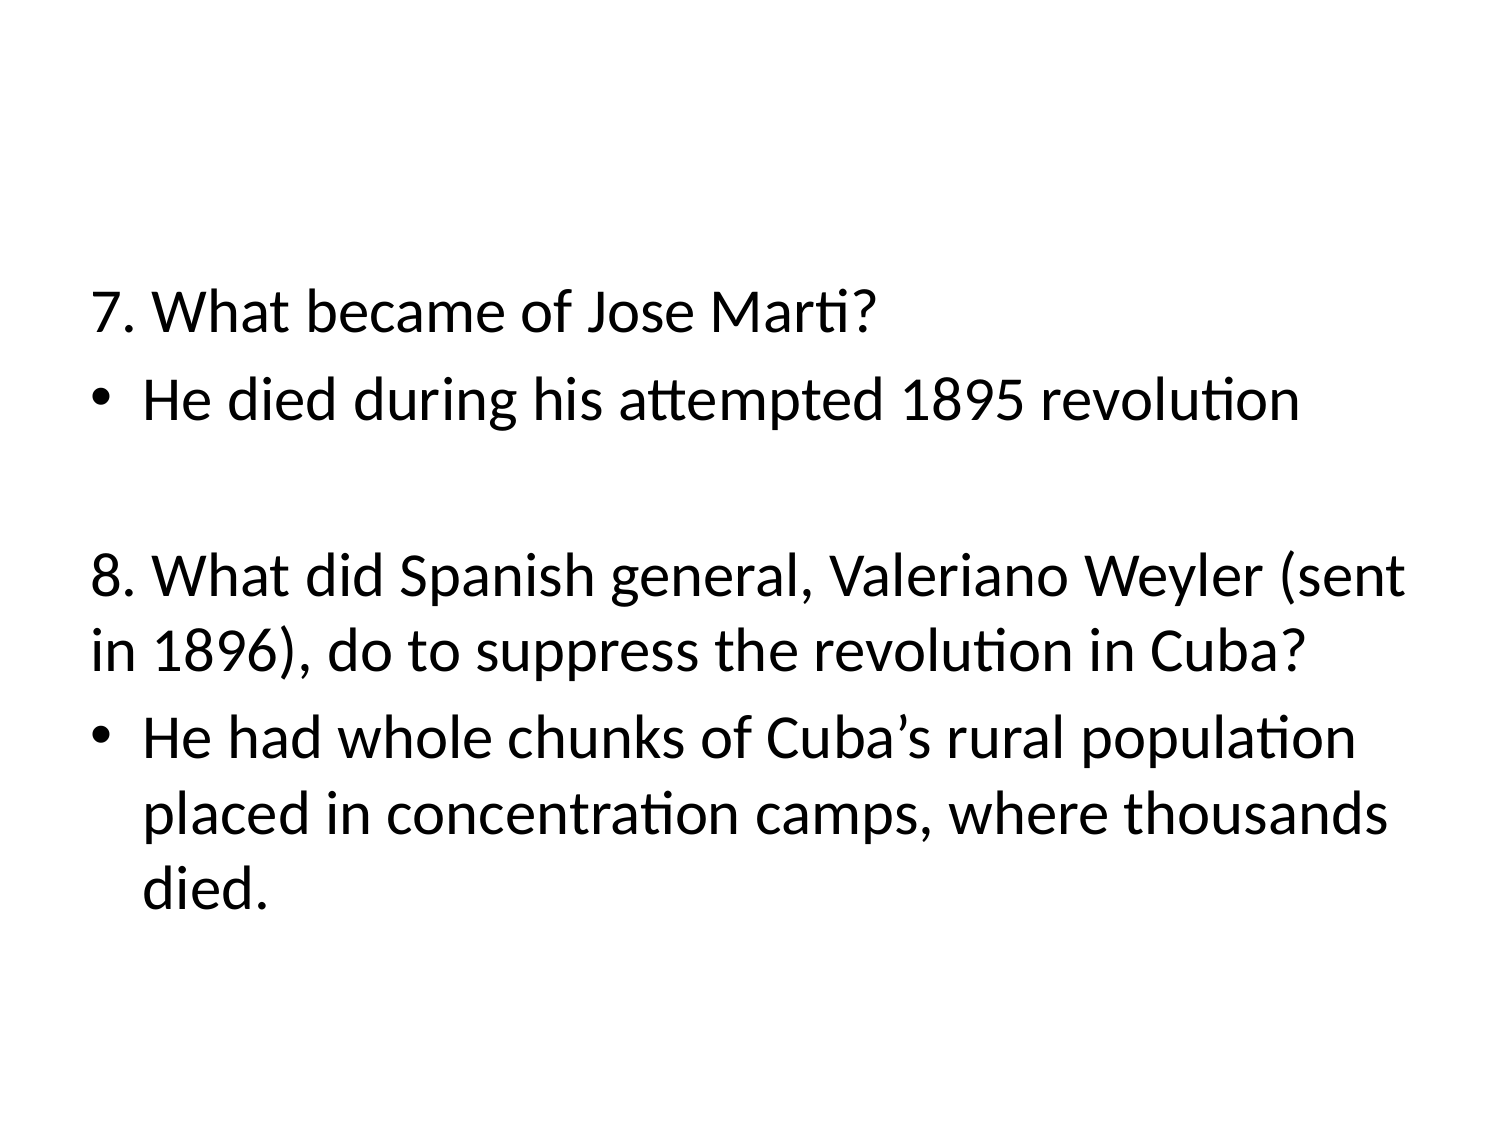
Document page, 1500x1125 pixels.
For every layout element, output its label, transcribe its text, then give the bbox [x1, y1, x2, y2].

list 7. What became of Jose Marti? He died during his attempted 1895 revolution 8. What did Spanish general, Valeriano Weyler (sent in 1896), do to suppress the revolution in Cuba? He had whole chunks of Cuba’s rural population placed in concentration camps, where thousands died. [75, 262, 1425, 1005]
